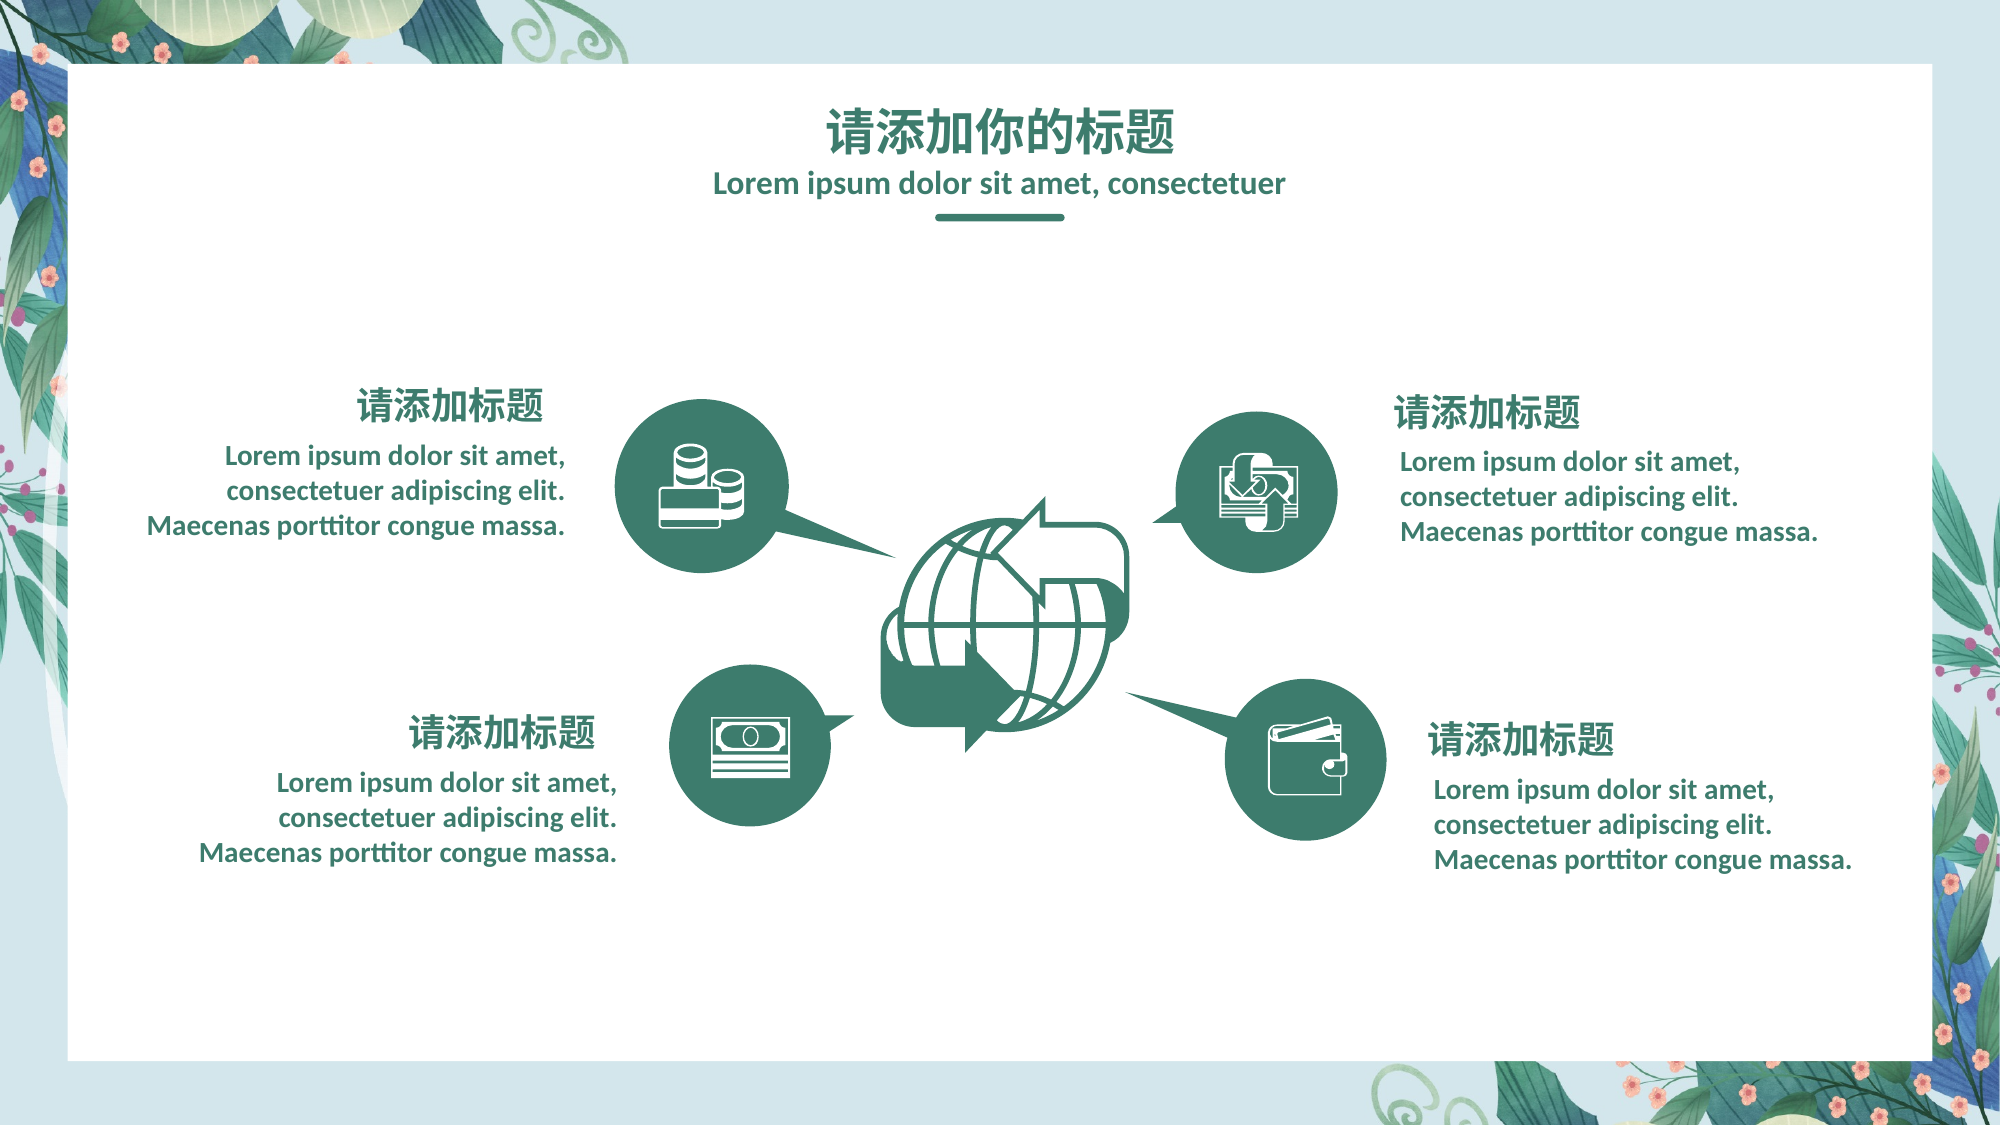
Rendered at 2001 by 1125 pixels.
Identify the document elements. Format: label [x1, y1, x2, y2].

text_box [614, 399, 1387, 841]
picture [0, 0, 2000, 1125]
